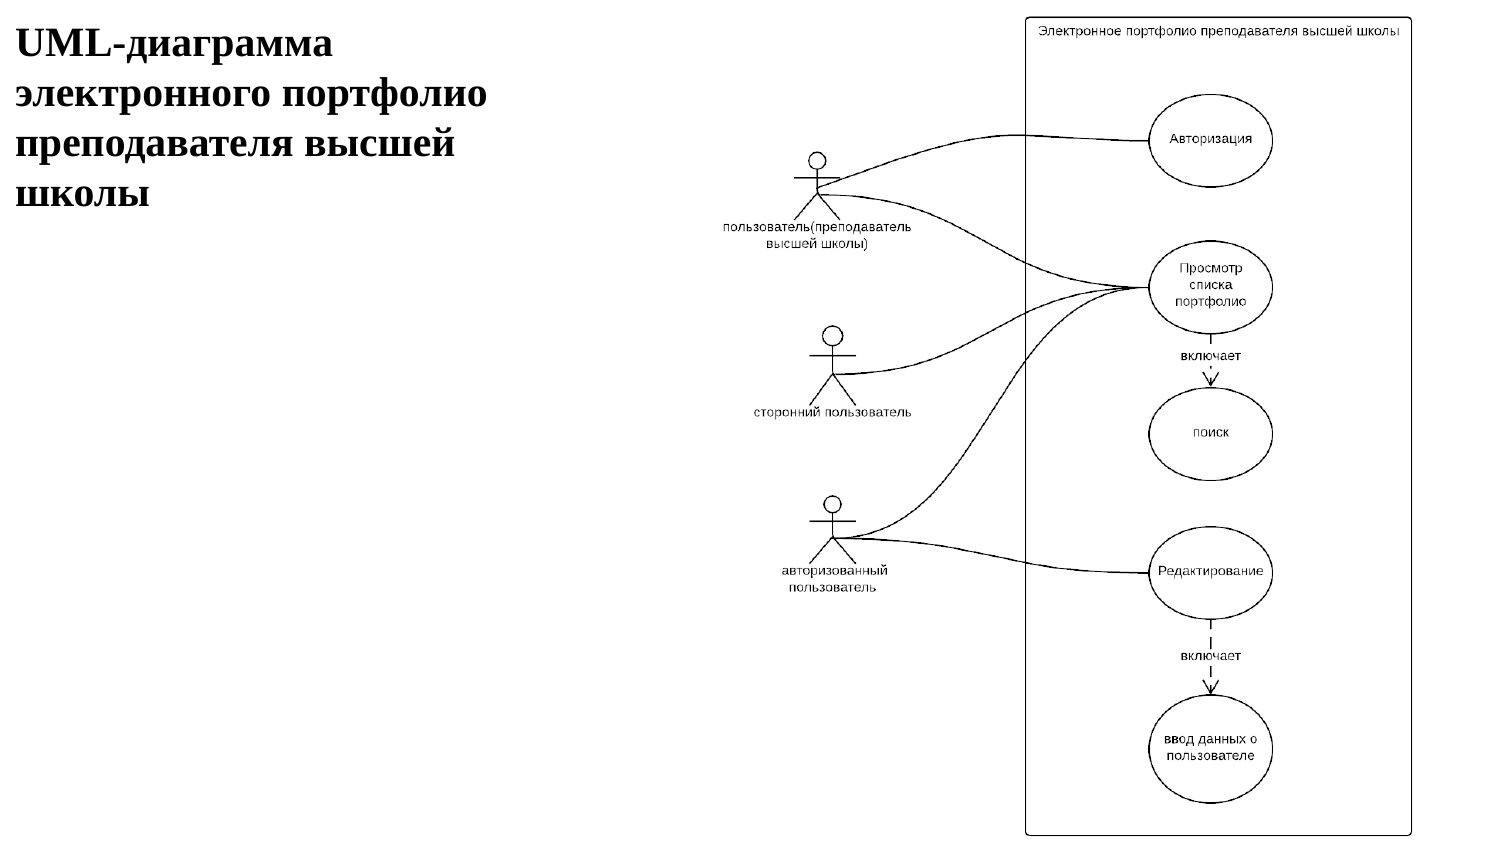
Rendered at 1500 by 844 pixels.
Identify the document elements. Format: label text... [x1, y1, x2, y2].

picture [701, 0, 1442, 844]
text_box UML-диаграмма электронного портфолио преподавателя высшей школы [0, 0, 528, 230]
